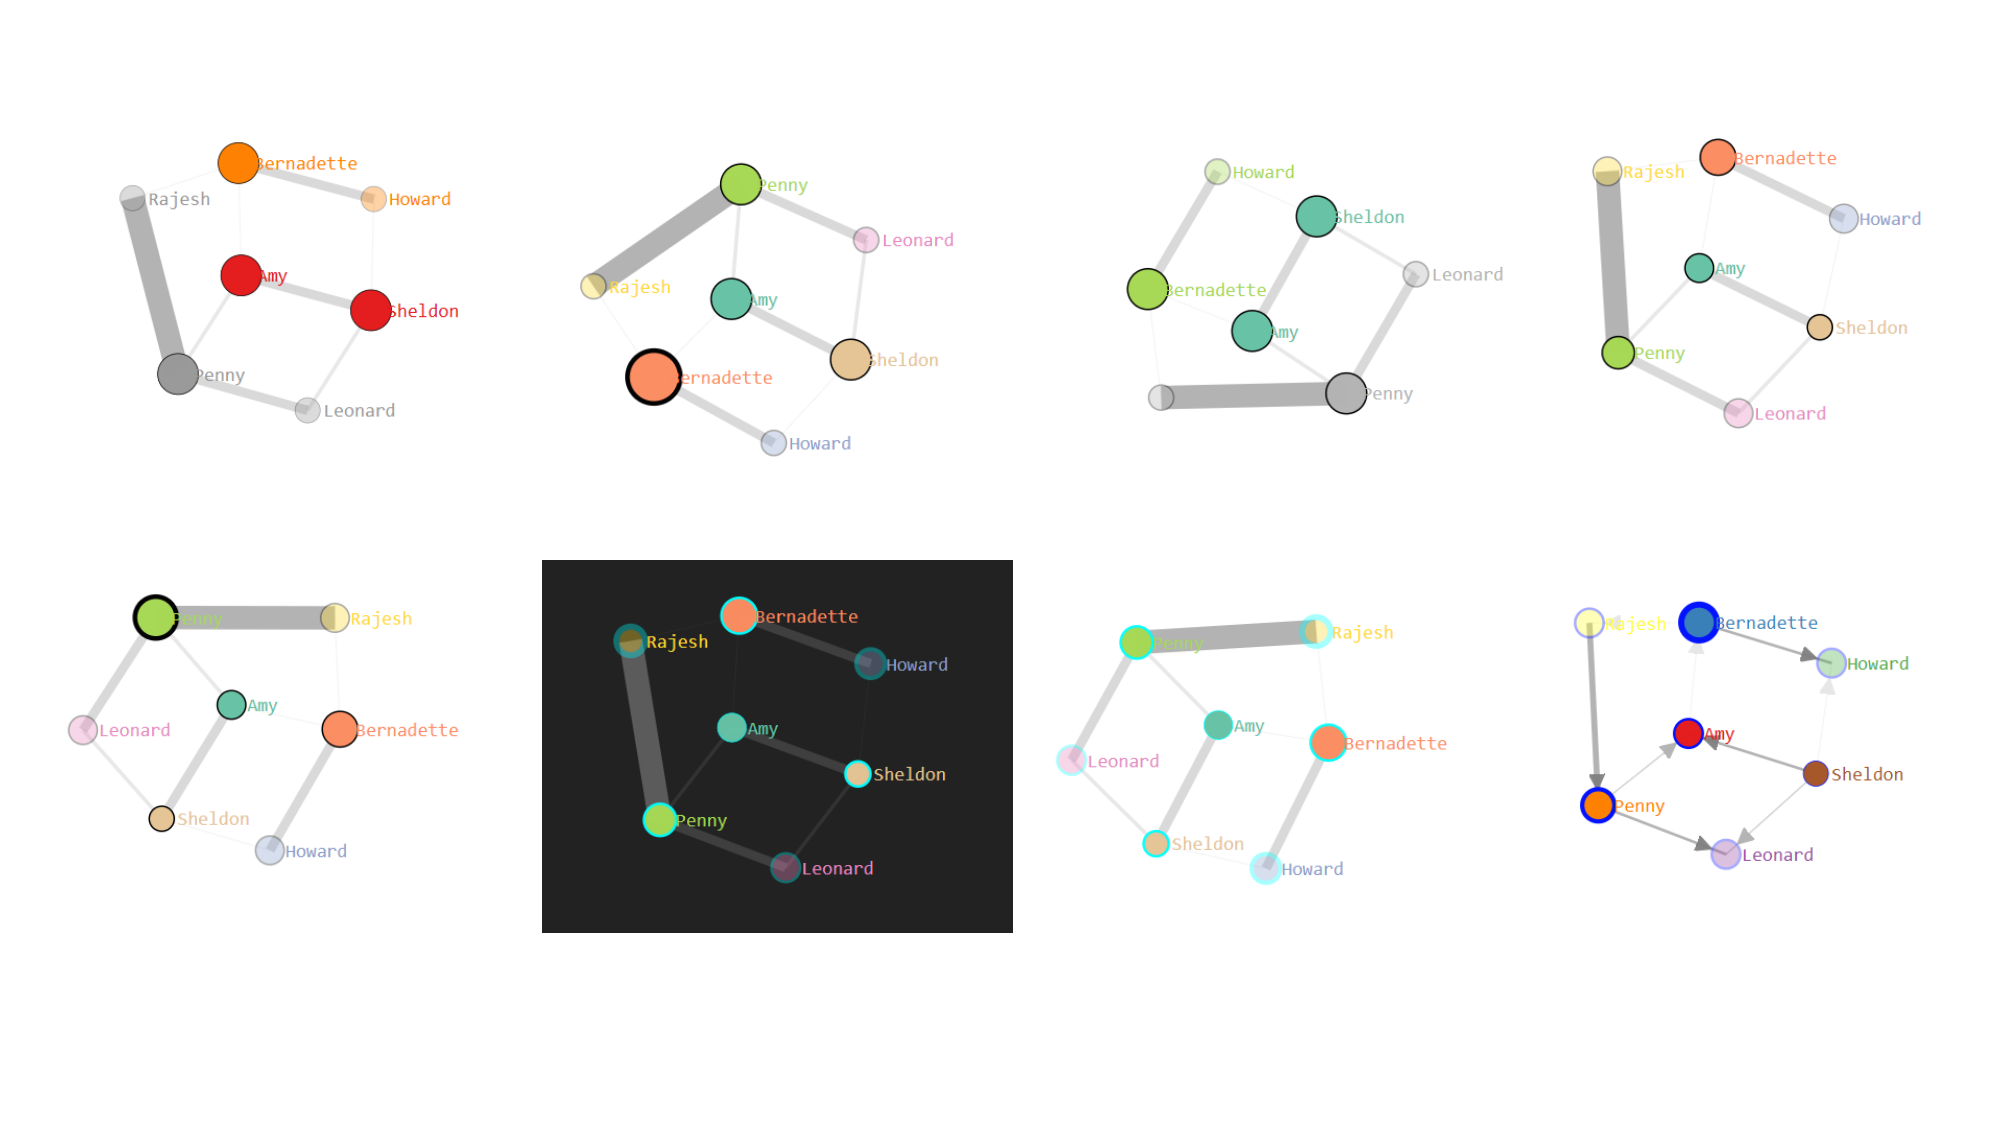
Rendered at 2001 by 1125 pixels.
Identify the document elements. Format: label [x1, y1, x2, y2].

picture [1067, 101, 1969, 483]
picture [542, 557, 1942, 933]
picture [64, 113, 980, 487]
picture [0, 561, 521, 925]
